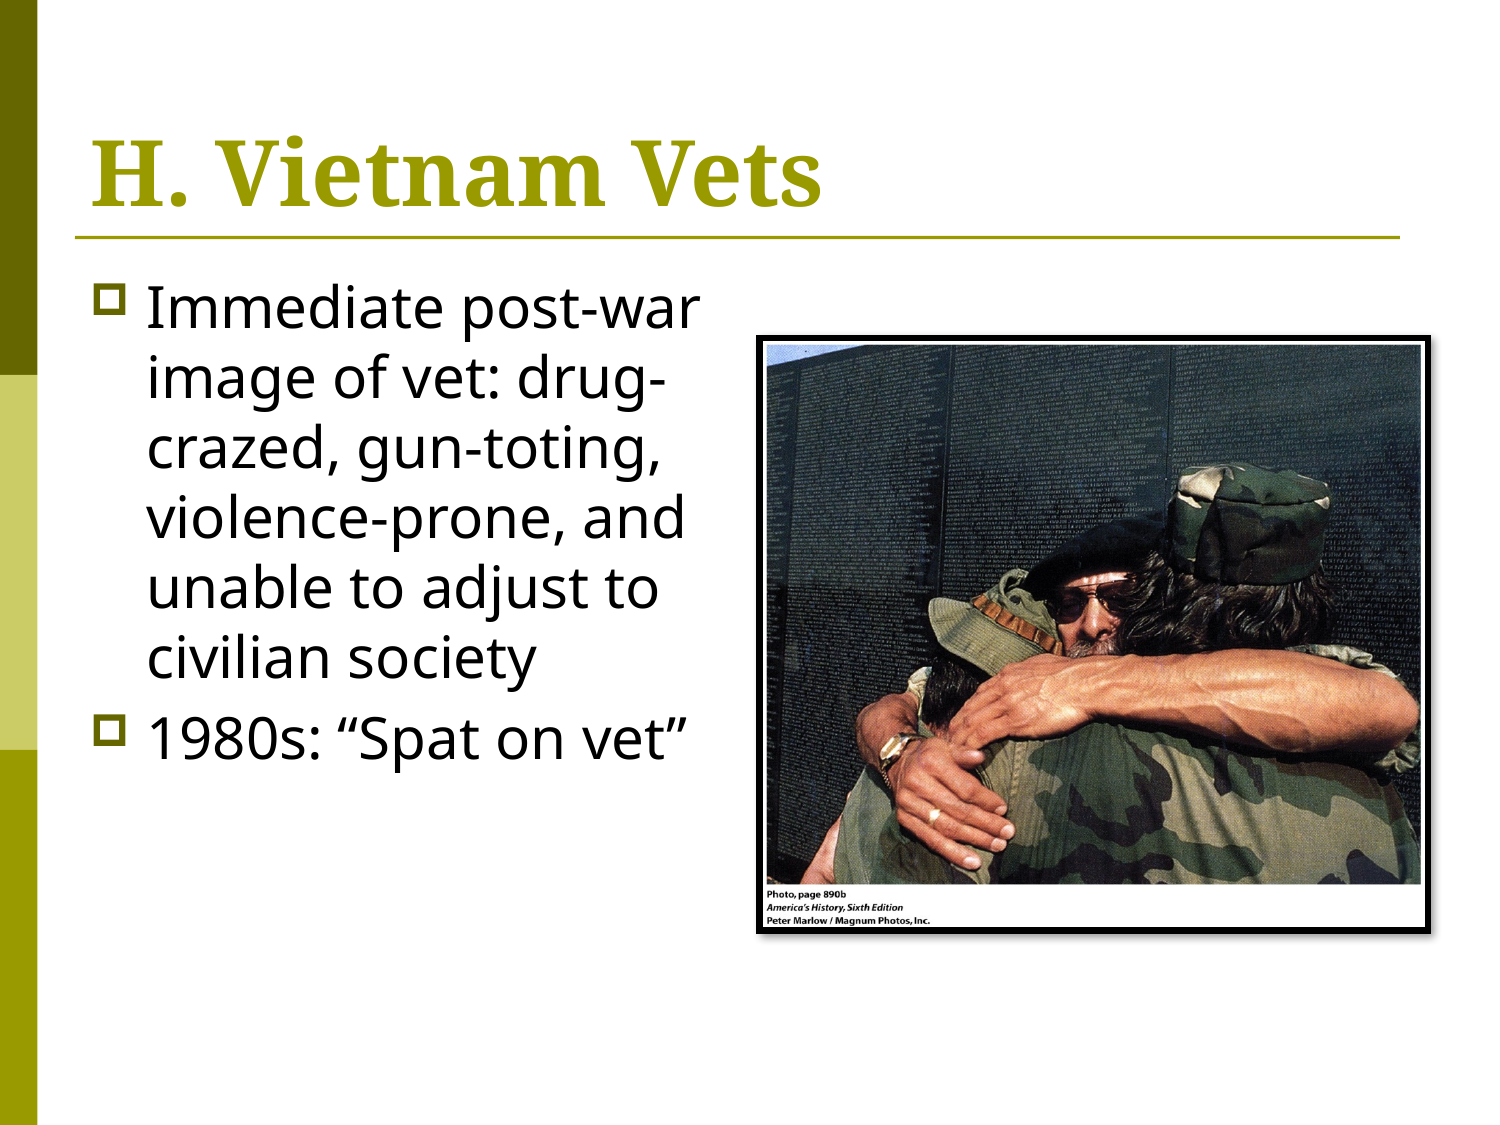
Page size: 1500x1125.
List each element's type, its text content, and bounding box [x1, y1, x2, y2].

list Immediate post-war image of vet: drug-crazed, gun-toting, violence-prone, and unable to adjust to civilian society 1980s: “Spat on vet” [74, 262, 738, 1006]
title H. Vietnam Vets [74, 45, 1426, 233]
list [762, 340, 1426, 928]
